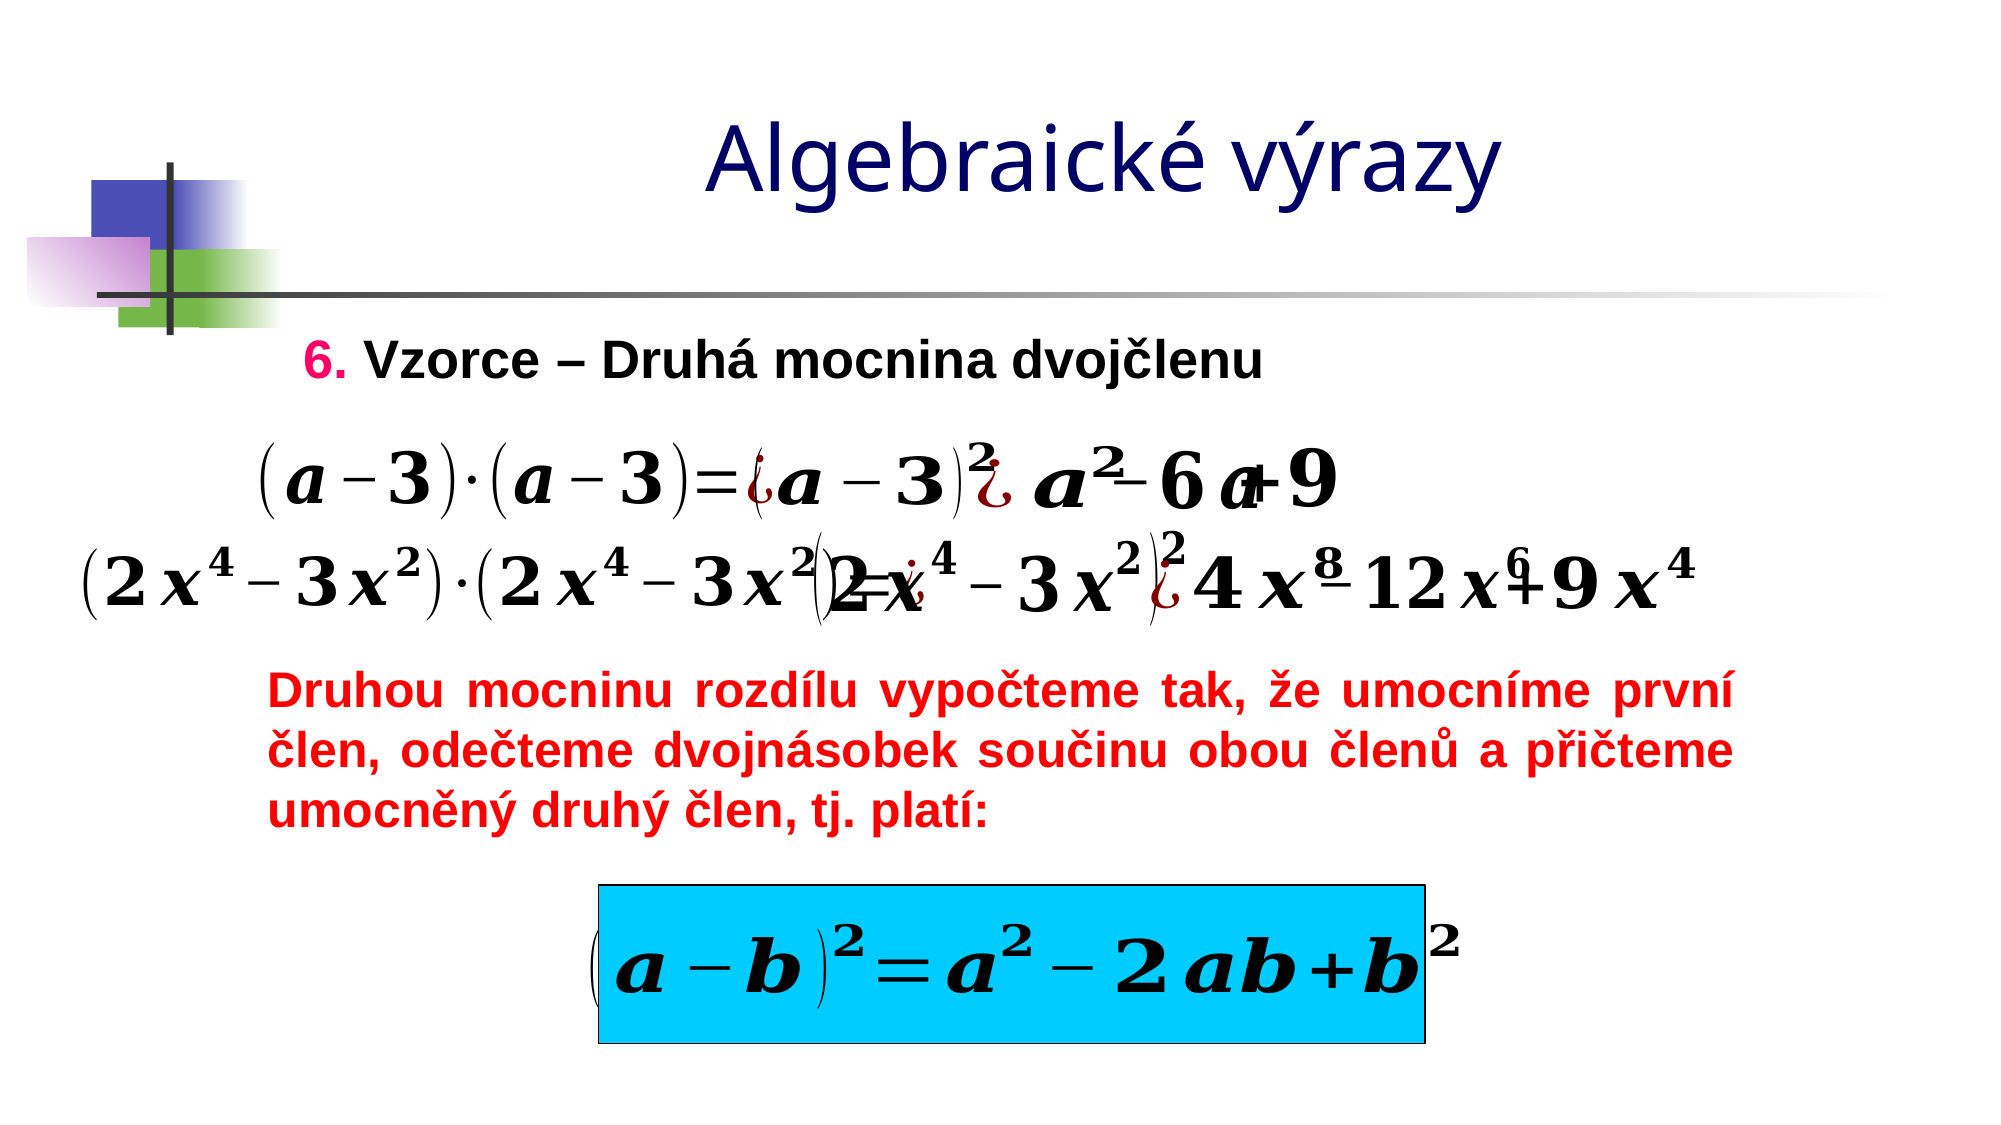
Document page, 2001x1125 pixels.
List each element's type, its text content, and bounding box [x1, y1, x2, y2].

title Algebraické výrazy [251, 34, 1957, 276]
text_box [598, 885, 1426, 1044]
text_box Druhou mocninu rozdílu vypočteme tak, že umocníme první člen, odečteme dvojnásobek součinu obou členů a přičteme umocněný druhý člen, tj. platí: [253, 649, 1750, 845]
text_box 6. Vzorce – Druhá mocnina dvojčlenu [288, 317, 1771, 397]
